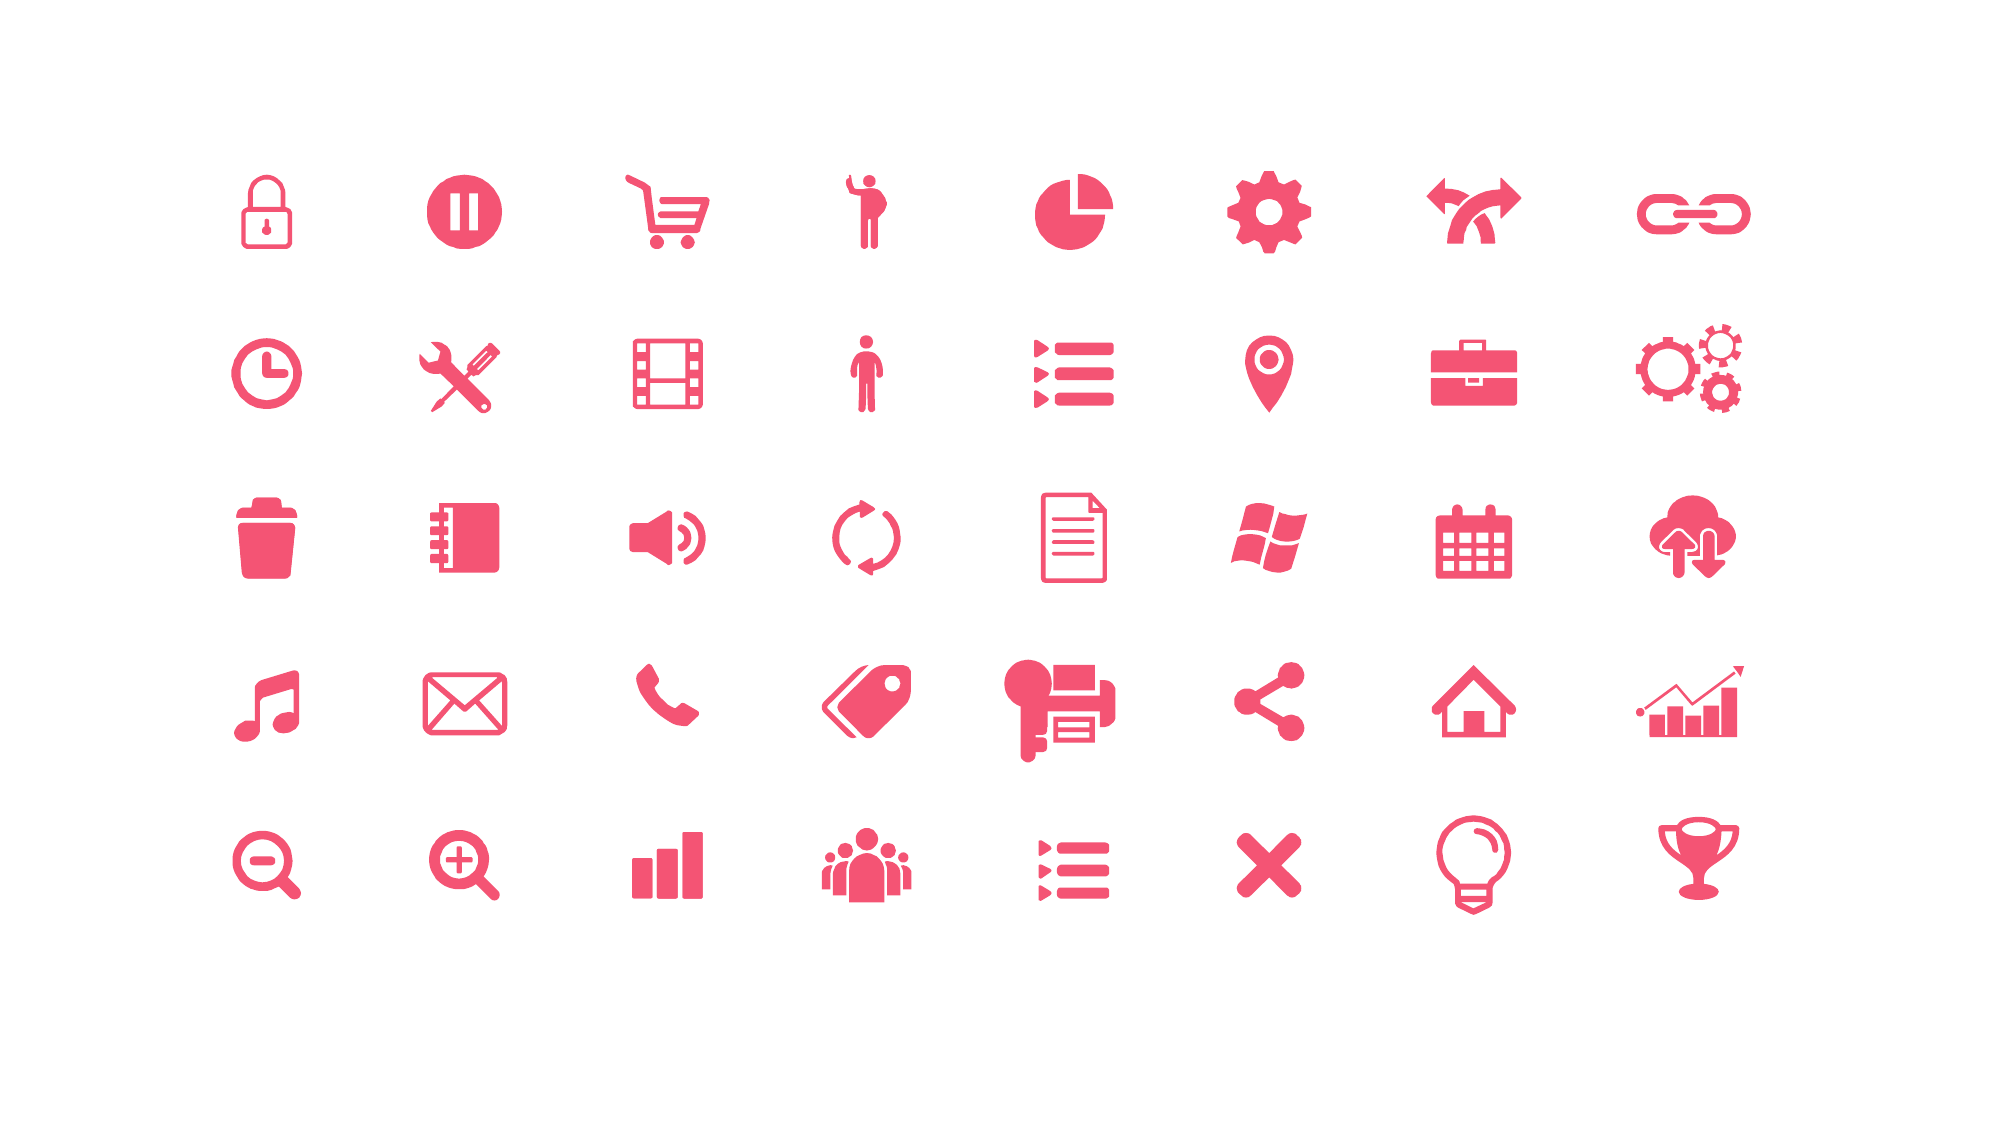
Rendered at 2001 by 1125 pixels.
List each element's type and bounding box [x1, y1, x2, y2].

text_box [1052, 664, 1116, 743]
text_box [232, 830, 302, 900]
text_box [1034, 339, 1049, 358]
text_box [1636, 194, 1751, 235]
text_box [1056, 864, 1110, 877]
text_box [241, 174, 293, 249]
text_box [1054, 392, 1114, 406]
text_box [632, 338, 703, 410]
text_box [825, 852, 836, 863]
text_box [1435, 504, 1513, 579]
text_box [1430, 339, 1517, 406]
text_box [625, 174, 710, 249]
text_box [1034, 390, 1049, 408]
text_box [419, 341, 501, 414]
text_box [1040, 492, 1107, 583]
text_box [1227, 171, 1312, 254]
text_box [837, 842, 854, 858]
text_box [1658, 816, 1740, 900]
text_box [832, 500, 876, 566]
text_box [855, 828, 879, 851]
text_box [1004, 659, 1052, 763]
text_box [1056, 887, 1110, 899]
text_box [850, 335, 883, 413]
text_box [1234, 662, 1305, 742]
text_box [1245, 335, 1294, 413]
text_box [629, 510, 706, 566]
text_box [837, 665, 911, 739]
text_box [821, 665, 869, 739]
text_box [832, 861, 849, 896]
text_box [884, 861, 912, 896]
text_box [1038, 840, 1052, 856]
text_box [429, 830, 500, 901]
text_box [1230, 503, 1308, 573]
text_box [1056, 842, 1110, 854]
text_box [430, 503, 500, 573]
text_box [231, 338, 303, 409]
text_box [234, 670, 300, 742]
text_box [427, 174, 503, 249]
text_box [858, 511, 901, 576]
text_box [1054, 367, 1114, 381]
text_box [1649, 495, 1736, 579]
text_box [632, 831, 703, 899]
text_box [1035, 174, 1113, 250]
text_box [880, 842, 896, 858]
text_box [1038, 864, 1052, 879]
text_box [1034, 367, 1049, 383]
text_box [845, 174, 887, 249]
text_box [236, 497, 298, 579]
text_box [1038, 885, 1052, 901]
text_box [849, 853, 885, 903]
text_box [422, 672, 508, 736]
text_box [1431, 665, 1517, 738]
text_box [1426, 177, 1522, 244]
text_box [1236, 832, 1302, 898]
text_box [1636, 666, 1744, 738]
text_box [821, 865, 833, 890]
text_box [898, 852, 909, 863]
text_box [1635, 324, 1742, 413]
text_box [1054, 342, 1114, 356]
text_box [1436, 815, 1512, 915]
text_box [636, 663, 699, 727]
